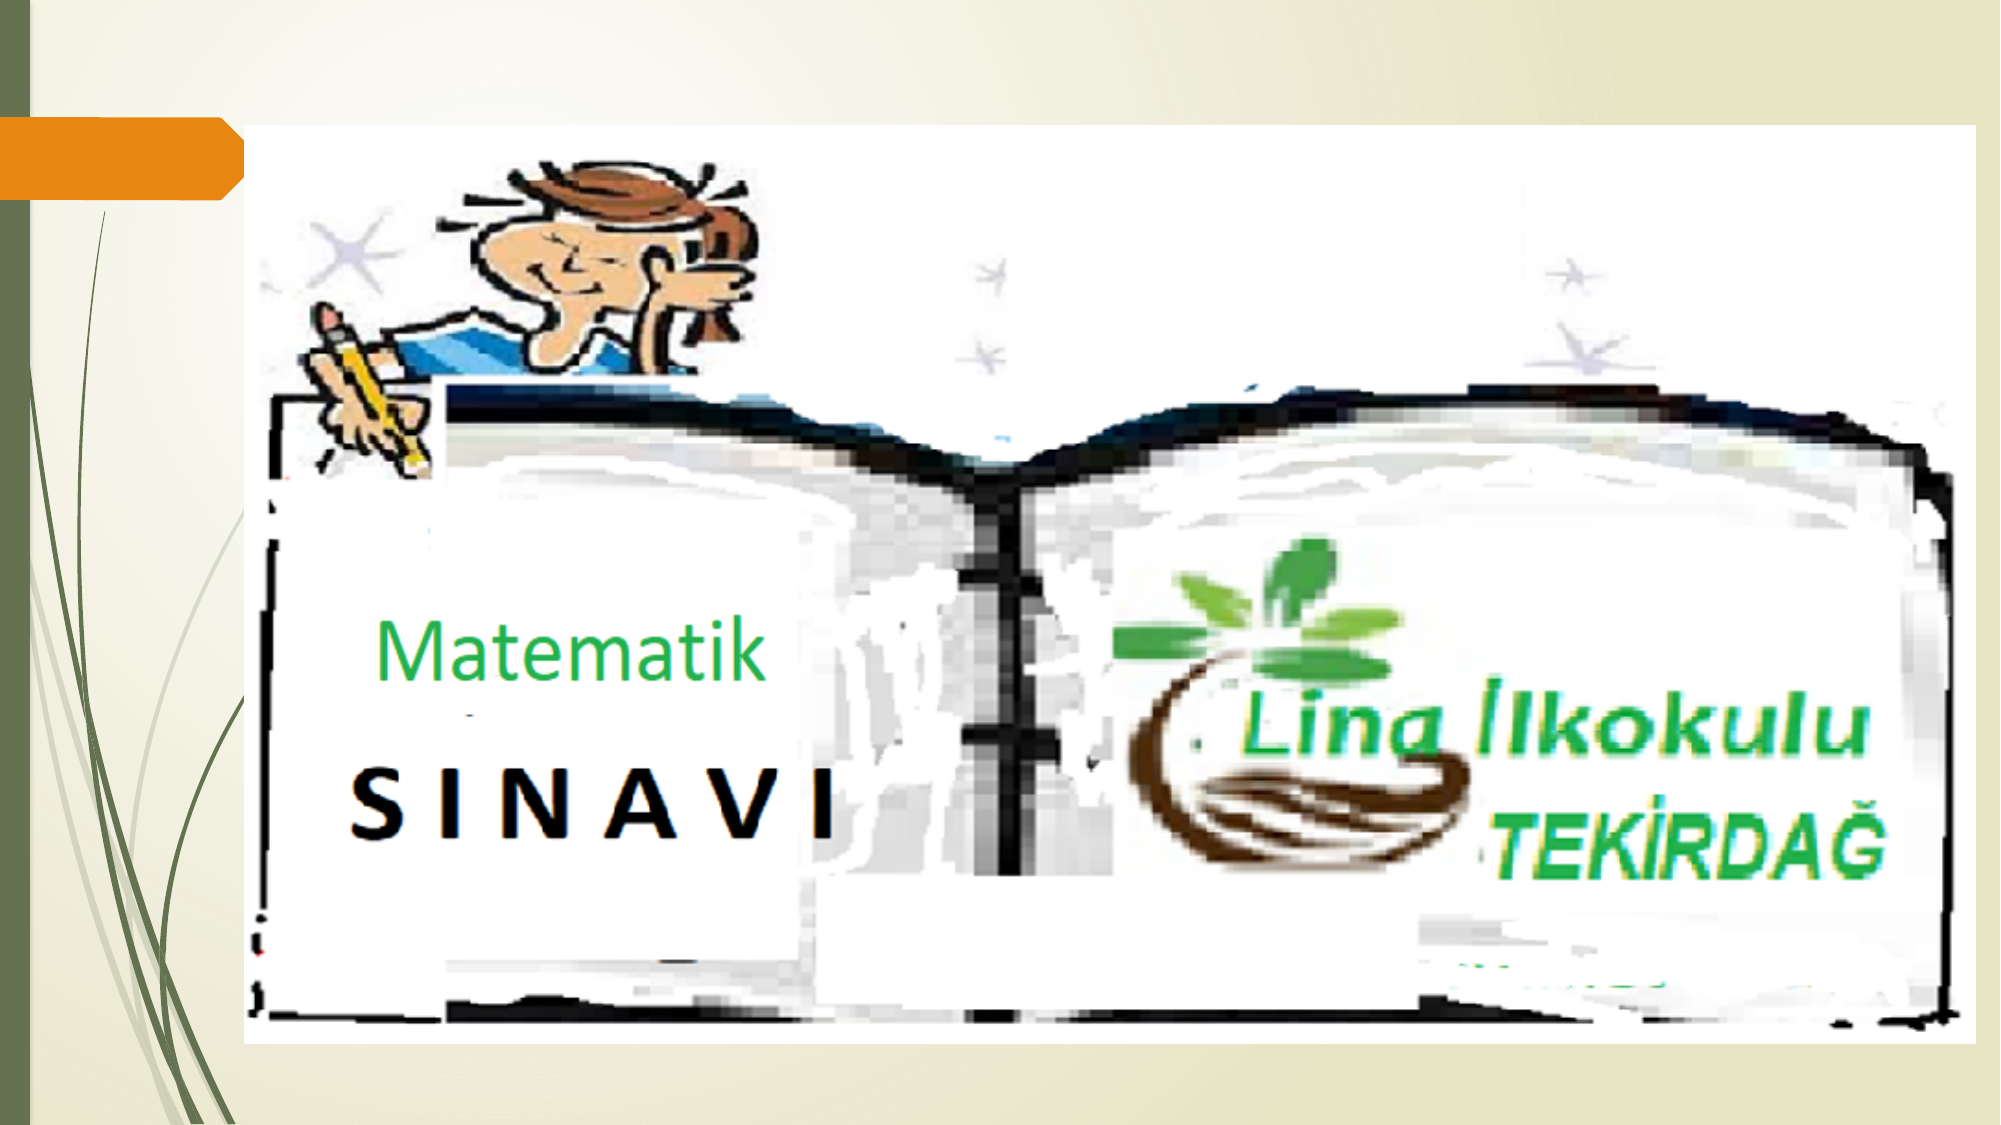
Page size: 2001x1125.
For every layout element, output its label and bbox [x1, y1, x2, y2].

picture [244, 124, 1977, 1044]
